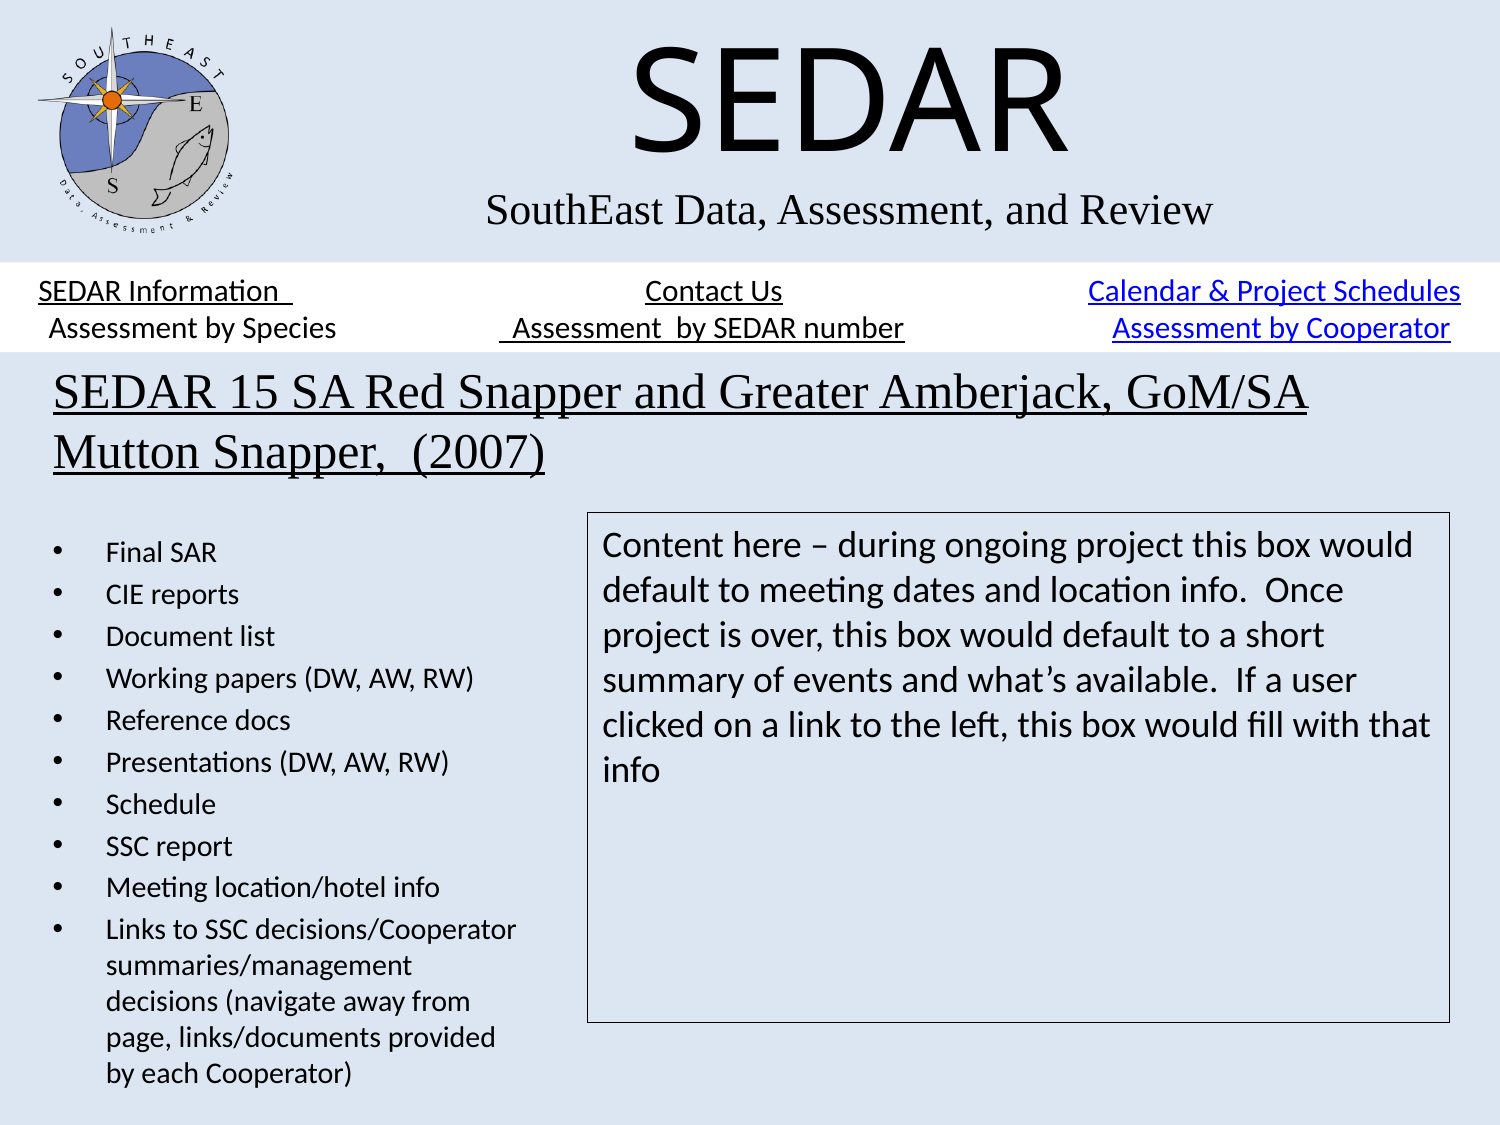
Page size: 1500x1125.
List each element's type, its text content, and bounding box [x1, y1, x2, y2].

picture [37, 24, 238, 238]
text_box SEDAR Information Contact Us Calendar & Project Schedules Assessment by Species Assessment by SEDAR number Assessment by Cooperator [0, 262, 1500, 353]
list Final SAR CIE reports Document list Working papers (DW, AW, RW) Reference docs Presentations (DW, AW, RW) Schedule SSC report Meeting location/hotel info Links to SSC decisions/Cooperator summaries/management decisions (navigate away from page, links/documents provided by each Cooperator) [37, 525, 538, 1125]
text_box Content here – during ongoing project this box would default to meeting dates and location info. Once project is over, this box would default to a short summary of events and what’s available. If a user clicked on a link to the left, this box would fill with that info [587, 512, 1450, 1023]
text_box SEDAR SouthEast Data, Assessment, and Review [350, 0, 1350, 242]
title SEDAR 15 SA Red Snapper and Greater Amberjack, GoM/SA Mutton Snapper, (2007) [37, 362, 1413, 475]
